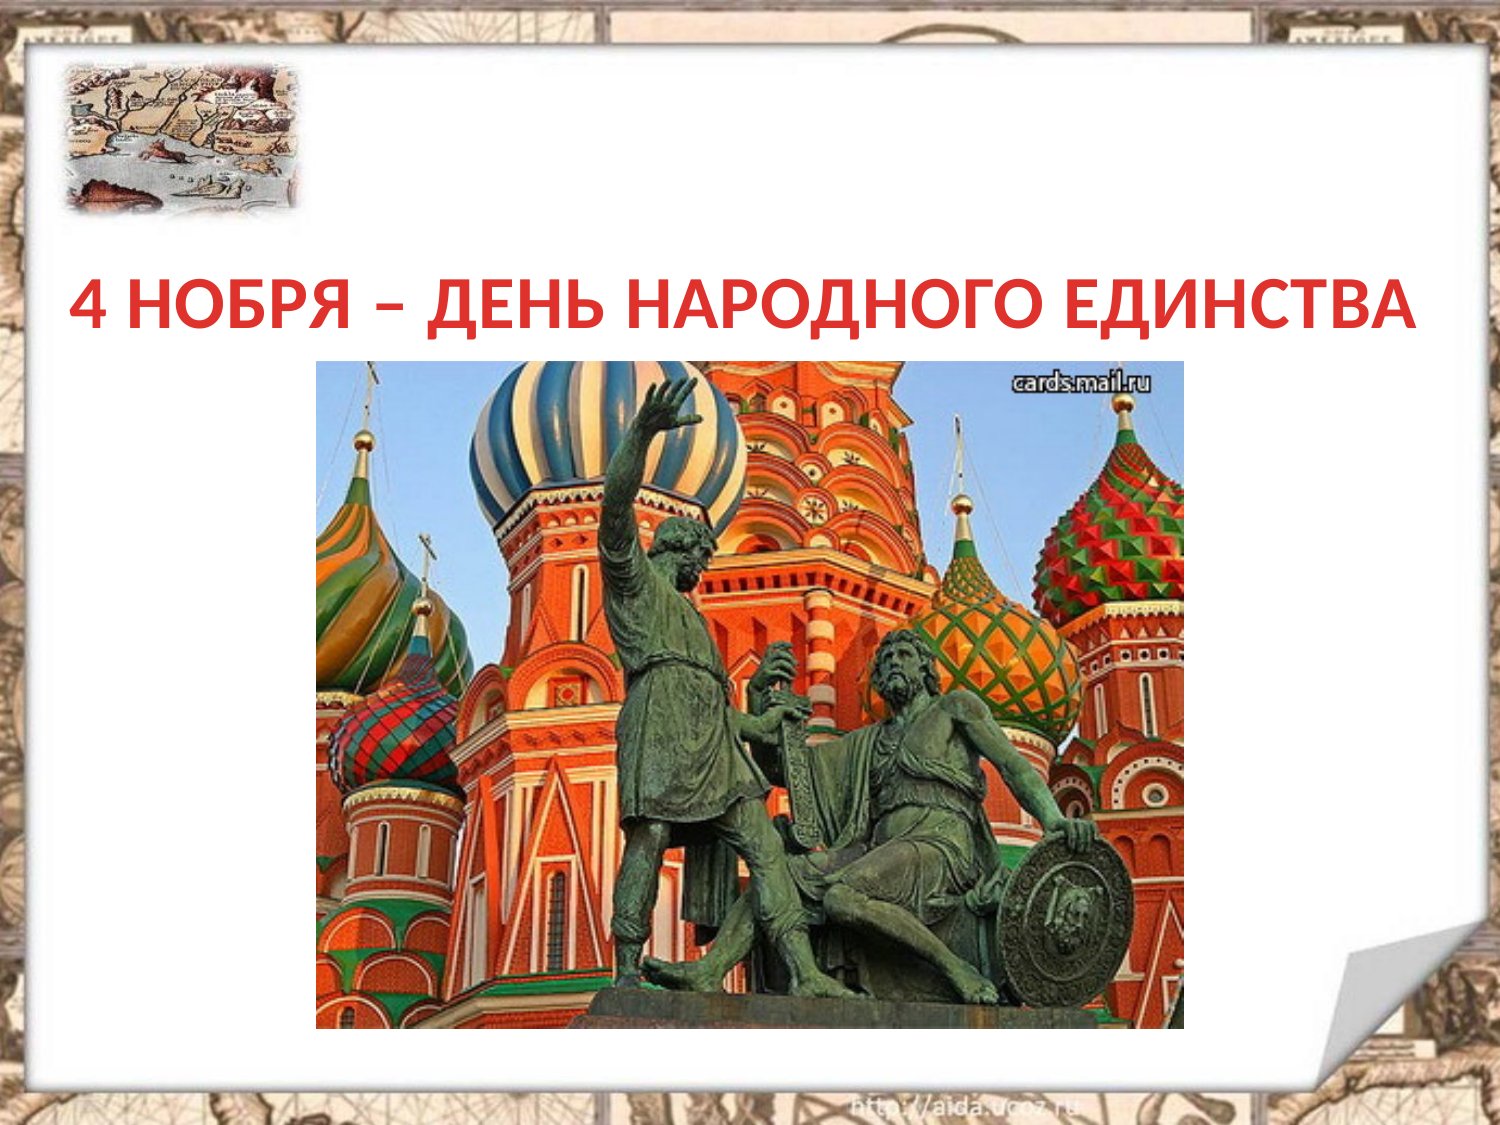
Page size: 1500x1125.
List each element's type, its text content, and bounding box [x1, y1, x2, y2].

text_box 4 НОБРЯ – ДЕНЬ НАРОДНОГО ЕДИНСТВА [35, 246, 1454, 351]
picture [0, 0, 1500, 1125]
